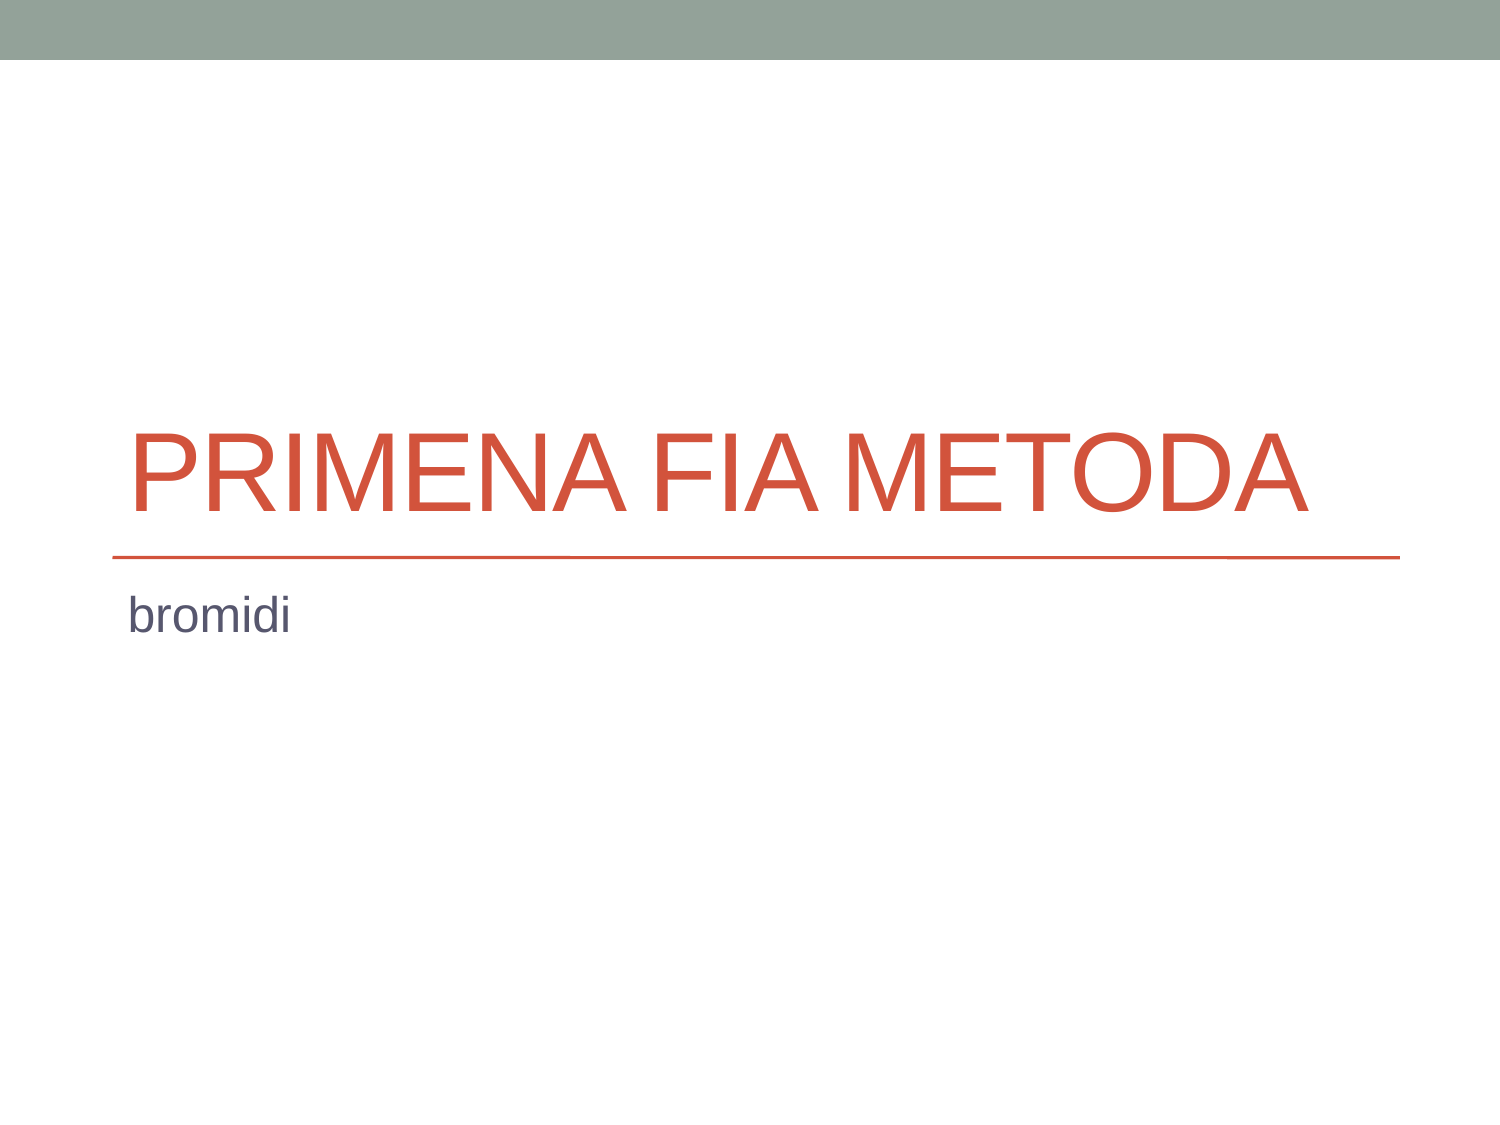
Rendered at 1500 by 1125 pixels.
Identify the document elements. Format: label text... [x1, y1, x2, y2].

subtitle bromidi [112, 575, 1163, 863]
title Primena FIA metoda [112, 224, 1400, 542]
